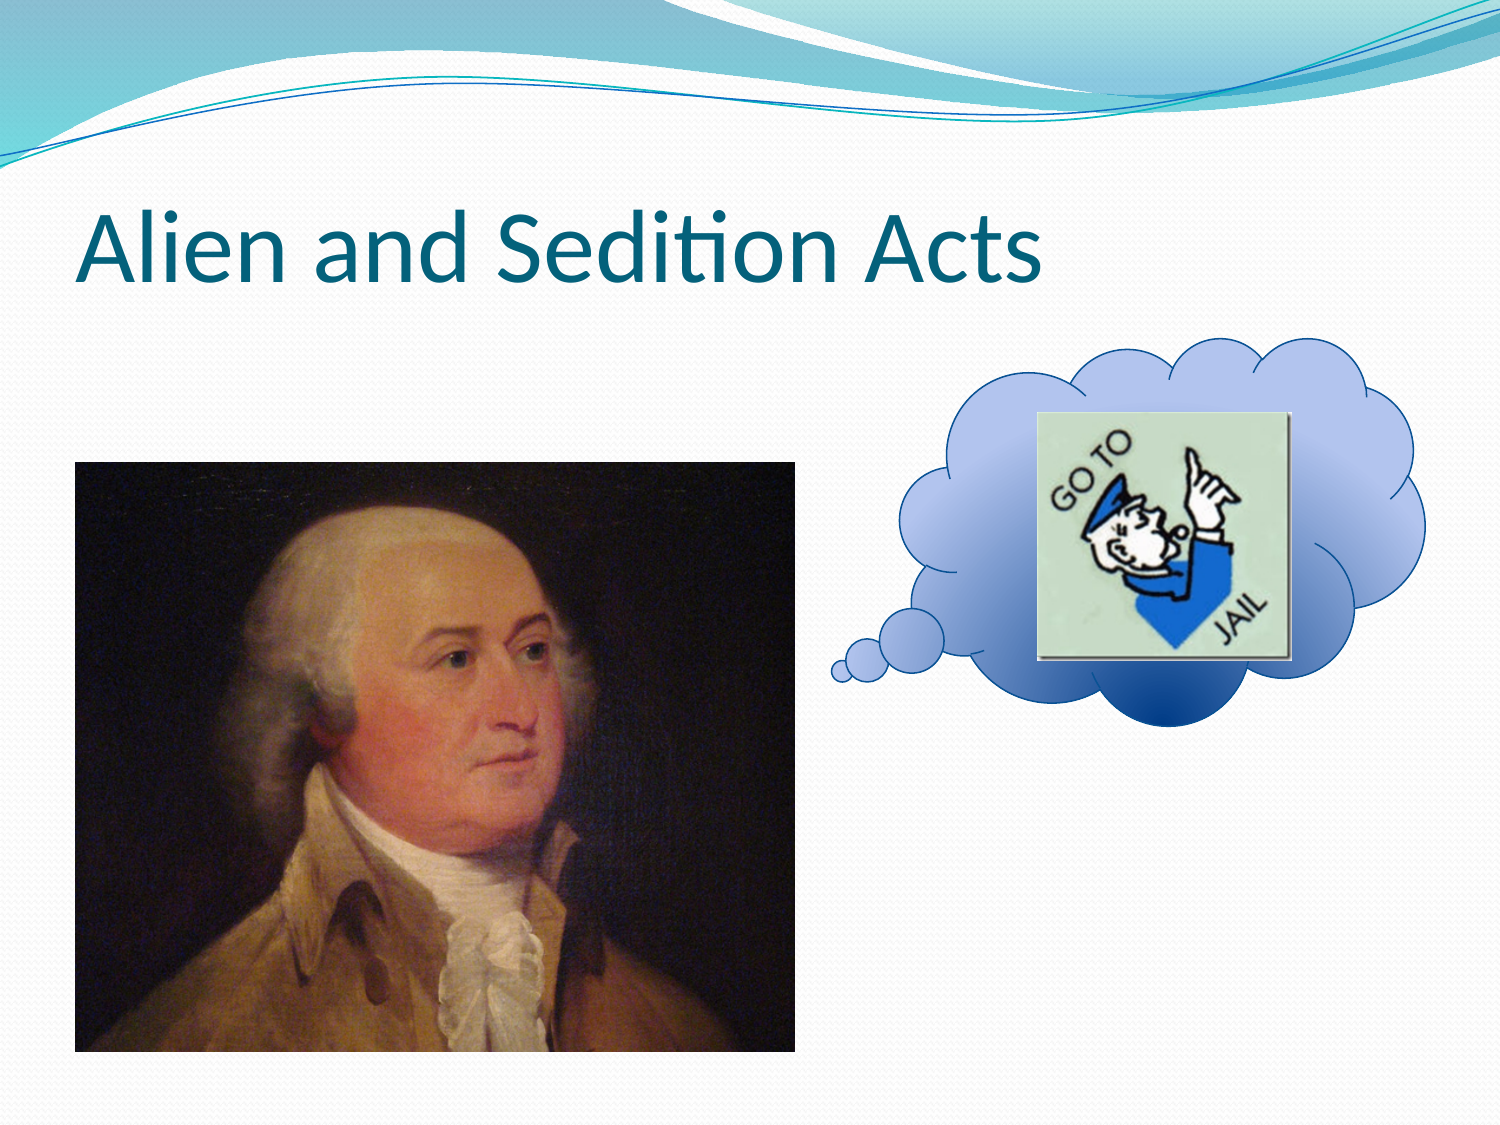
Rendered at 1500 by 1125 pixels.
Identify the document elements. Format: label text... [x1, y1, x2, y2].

text_box [830, 337, 1426, 728]
title Alien and Sedition Acts [75, 115, 1425, 303]
picture [1037, 412, 1292, 661]
picture [74, 462, 795, 1052]
